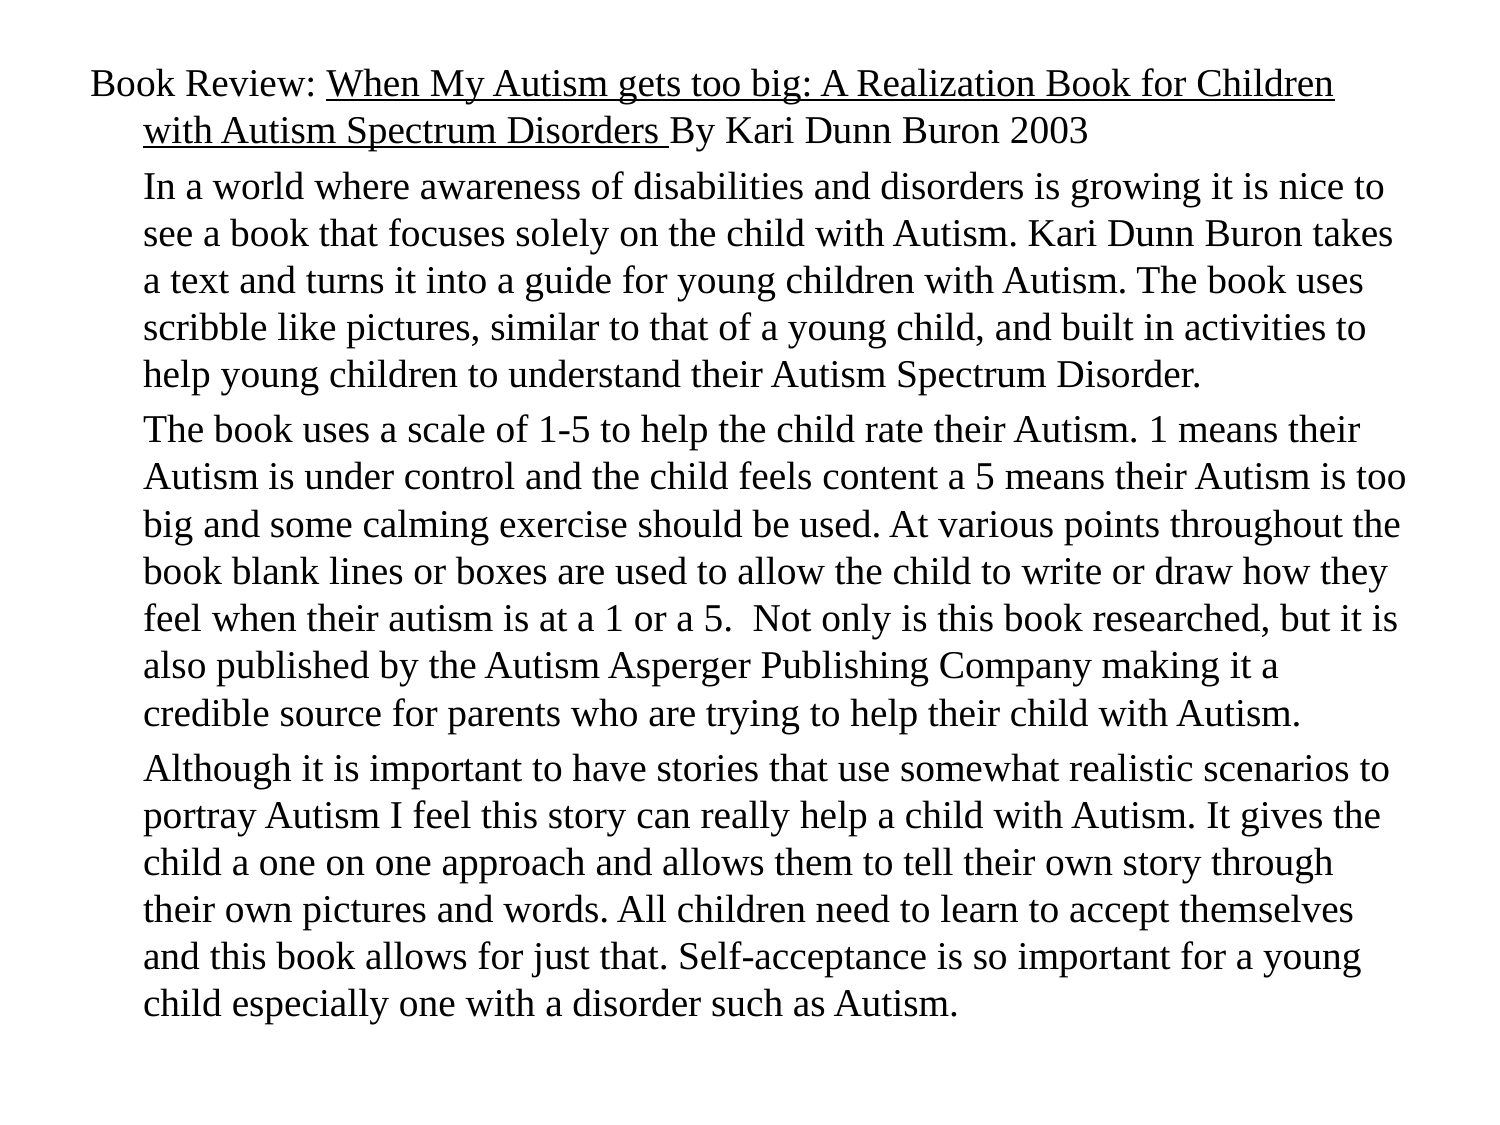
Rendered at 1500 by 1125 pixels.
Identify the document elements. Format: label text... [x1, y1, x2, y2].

list Book Review: When My Autism gets too big: A Realization Book for Children with Autism Spectrum Disorders By Kari Dunn Buron 2003 In a world where awareness of disabilities and disorders is growing it is nice to see a book that focuses solely on the child with Autism. Kari Dunn Buron takes a text and turns it into a guide for young children with Autism. The book uses scribble like pictures, similar to that of a young child, and built in activities to help young children to understand their Autism Spectrum Disorder. The book uses a scale of 1-5 to help the child rate their Autism. 1 means their Autism is under control and the child feels content a 5 means their Autism is too big and some calming exercise should be used. At various points throughout the book blank lines or boxes are used to allow the child to write or draw how they feel when their autism is at a 1 or a 5. Not only is this book researched, but it is also published by the Autism Asperger Publishing Company making it a credible source for parents who are trying to help their child with Autism. Although it is important to have stories that use somewhat realistic scenarios to portray Autism I feel this story can really help a child with Autism. It gives the child a one on one approach and allows them to tell their own story through their own pictures and words. All children need to learn to accept themselves and this book allows for just that. Self-acceptance is so important for a young child especially one with a disorder such as Autism. [75, 50, 1425, 1050]
